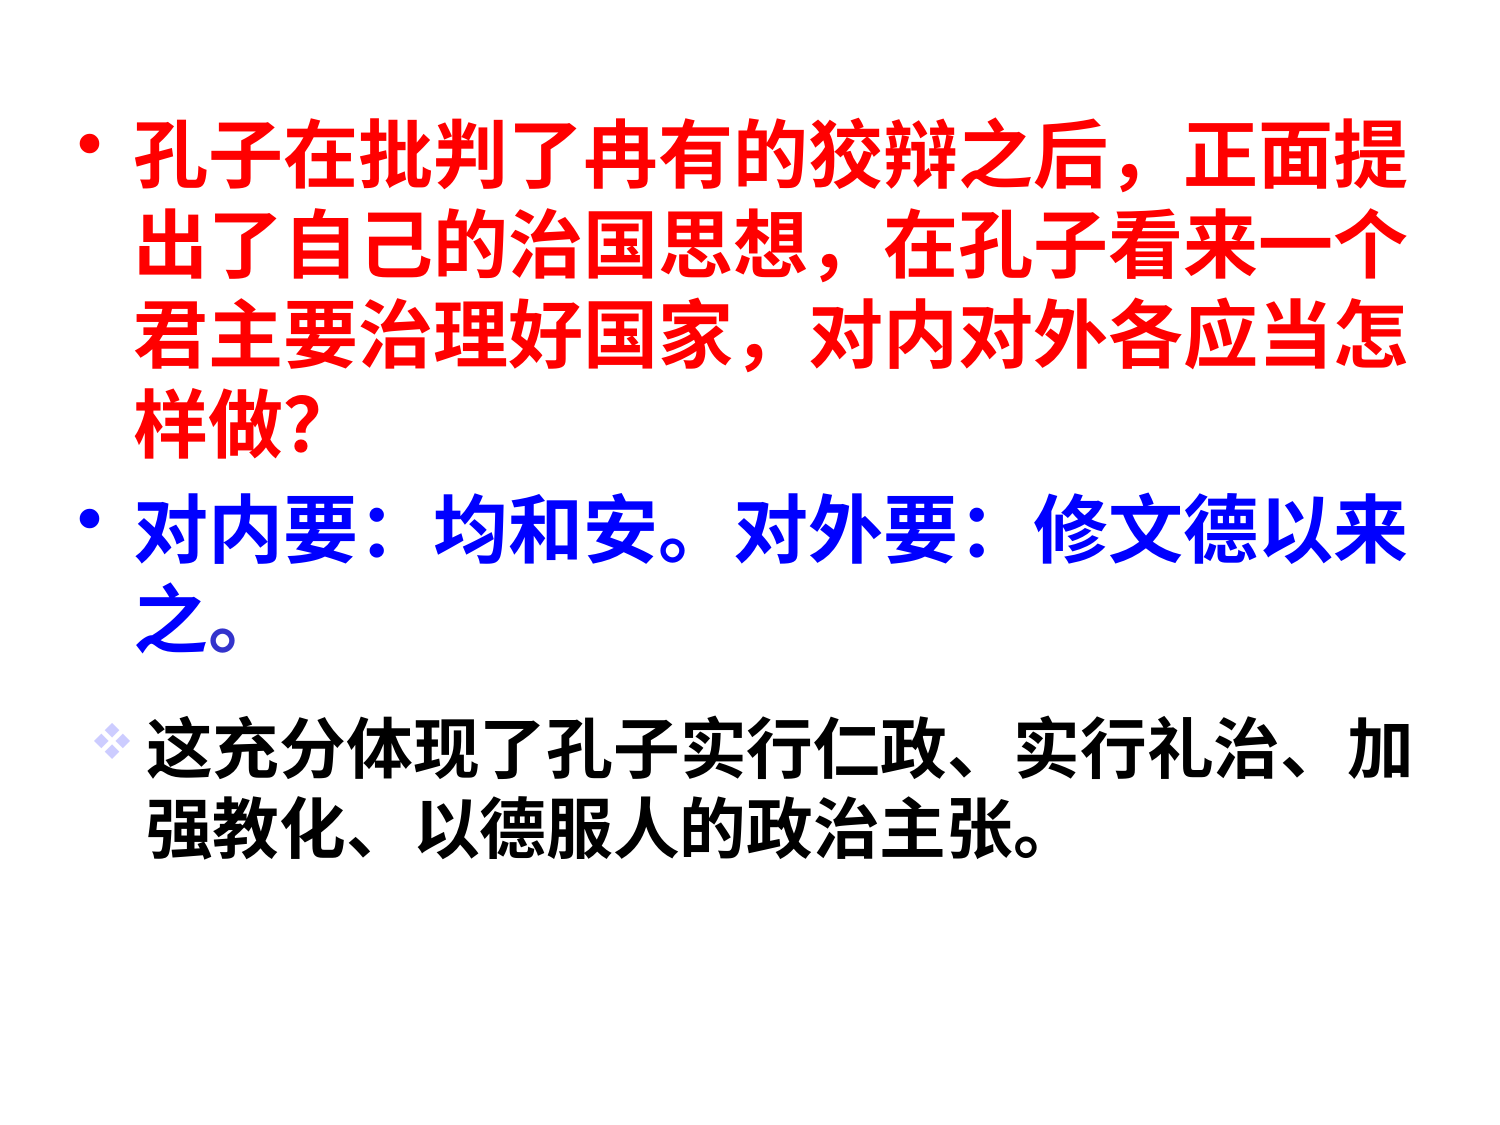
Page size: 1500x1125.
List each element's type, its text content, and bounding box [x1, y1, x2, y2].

text_box 这充分体现了孔子实行仁政、实行礼治、加强教化、以德服人的政治主张。 [74, 699, 1438, 875]
list 孔子在批判了冉有的狡辩之后，正面提出了自己的治国思想，在孔子看来一个君主要治理好国家，对内对外各应当怎样做？ 对内要：均和安。对外要：修文德以来之。 [62, 99, 1463, 888]
